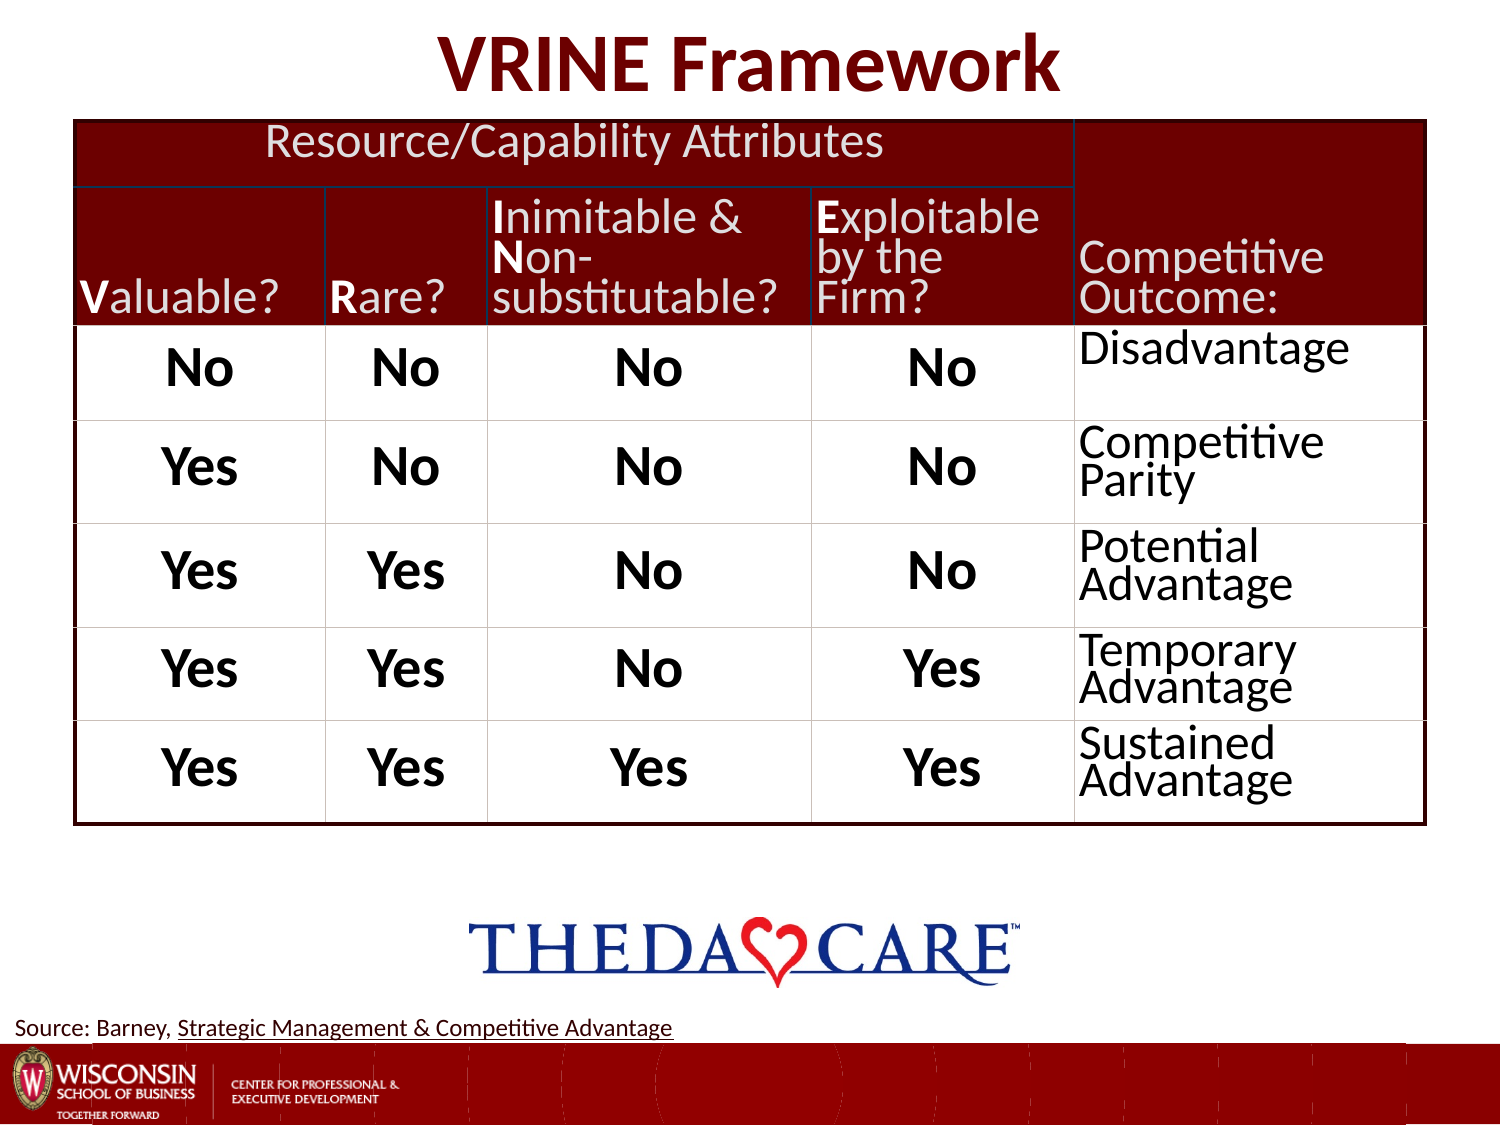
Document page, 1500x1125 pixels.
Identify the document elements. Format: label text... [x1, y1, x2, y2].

table_cell No [812, 524, 1074, 627]
table_header Competitive Outcome: [1075, 123, 1423, 325]
table_cell Sustained Advantage [1075, 721, 1423, 822]
table_cell Yes [812, 721, 1074, 822]
picture [12, 1050, 400, 1120]
table_cell Yes [77, 628, 325, 720]
table_cell Yes [326, 524, 487, 627]
table_cell No [488, 628, 811, 720]
table_cell Exploitable by the Firm? [812, 188, 1073, 325]
table_cell Disadvantage [1075, 326, 1423, 420]
table_cell Rare? [326, 188, 486, 325]
table_cell Competitive Parity [1075, 421, 1423, 523]
table_cell No [488, 524, 811, 627]
table_cell Inimitable & Non-substitutable? [488, 188, 810, 325]
text_box Source: Barney, Strategic Management & Competitive Advantage [0, 1004, 850, 1050]
table_cell No [812, 326, 1074, 420]
table_cell Yes [77, 721, 325, 822]
table_cell No [326, 326, 487, 420]
picture [469, 916, 1020, 988]
table_cell No [488, 421, 811, 523]
table_cell Yes [326, 628, 487, 720]
table_cell Yes [77, 524, 325, 627]
table_cell Yes [77, 421, 325, 523]
table_cell No [77, 326, 325, 420]
table_cell No [488, 326, 811, 420]
table_cell Valuable? [77, 188, 324, 325]
table_header Resource/Capability Attributes [77, 123, 1073, 186]
table_cell Yes [326, 721, 487, 822]
table_cell Potential Advantage [1075, 524, 1423, 627]
table_cell No [812, 421, 1074, 523]
table_cell Temporary Advantage [1075, 628, 1423, 720]
text_box VRINE Framework [0, 24, 1500, 113]
table_cell No [326, 421, 487, 523]
table_cell Yes [488, 721, 811, 822]
table_cell Yes [812, 628, 1074, 720]
